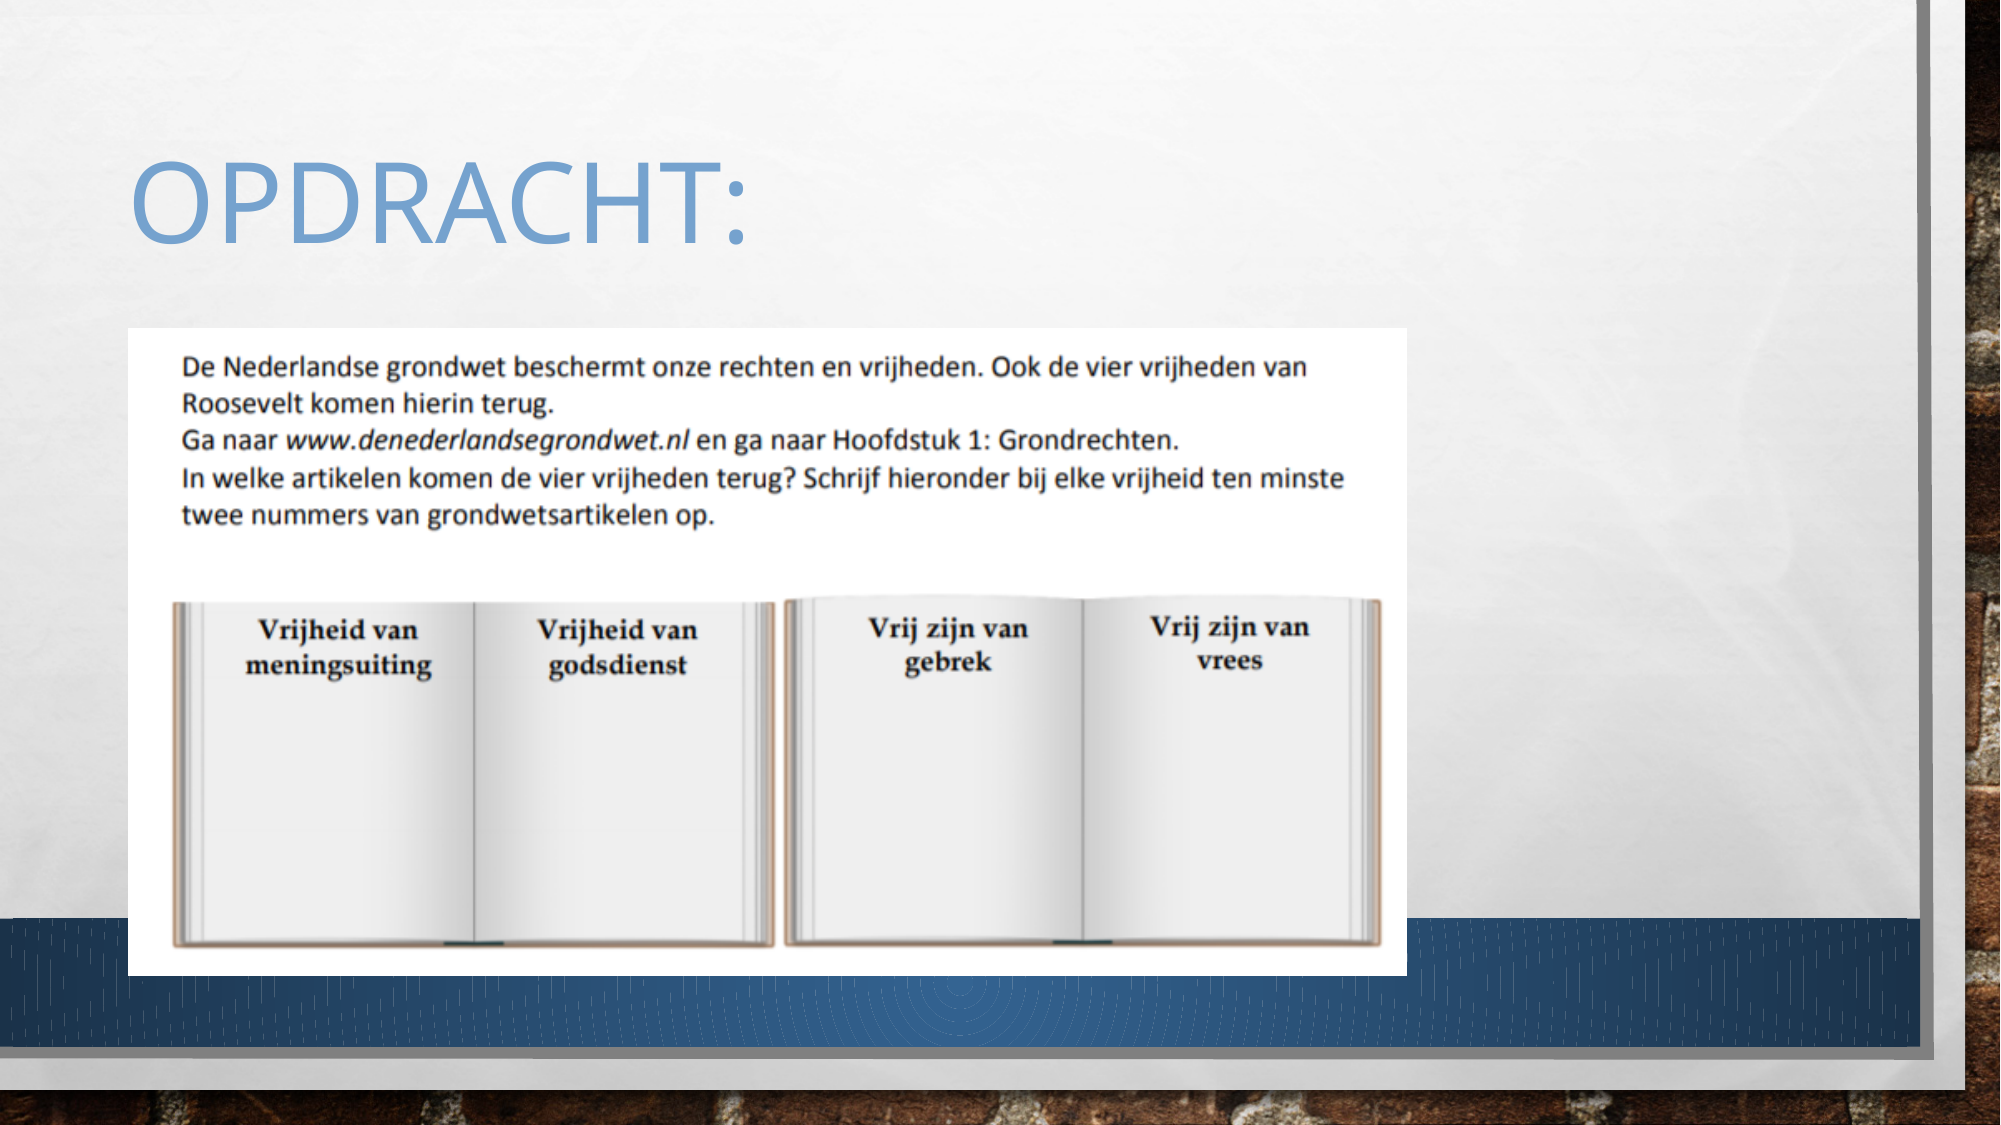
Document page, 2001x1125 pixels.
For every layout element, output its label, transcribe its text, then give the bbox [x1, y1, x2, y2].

picture [0, 0, 2000, 1125]
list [128, 328, 1407, 976]
title Opdracht: [112, 112, 1818, 302]
